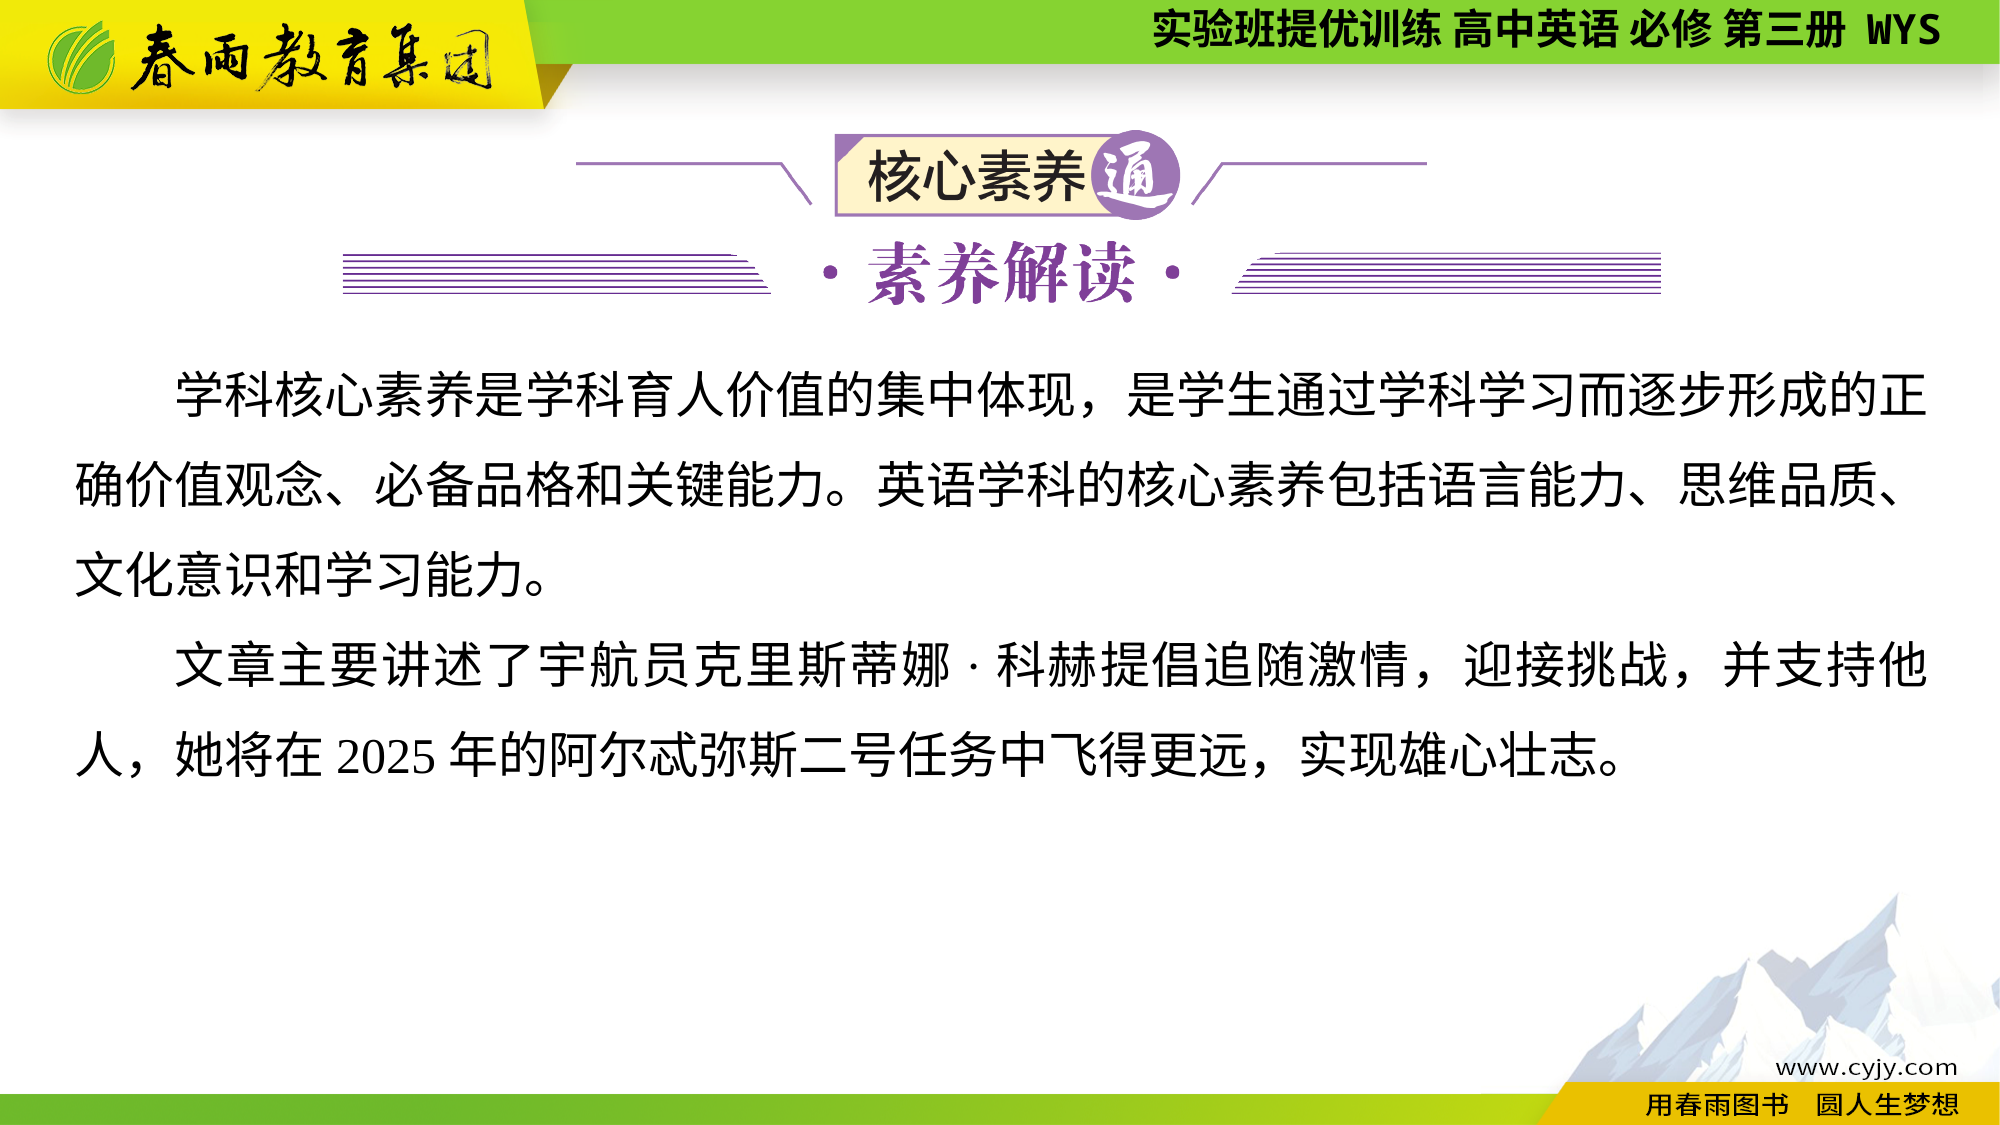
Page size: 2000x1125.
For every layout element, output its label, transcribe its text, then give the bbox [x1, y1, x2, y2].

list 学科核心素养是学科育人价值的集中体现，是学生通过学科学习而逐步形成的正确价值观念、必备品格和关键能力。英语学科的核心素养包括语言能力、思维品质、文化意识和学习能力。 文章主要讲述了宇航员克里斯蒂娜·科赫提倡追随激情，迎接挑战，并支持他人，她将在2025年的阿尔忒弥斯二号任务中飞得更远，实现雄心壮志。 [59, 326, 1944, 797]
picture [0, 0, 2000, 1125]
